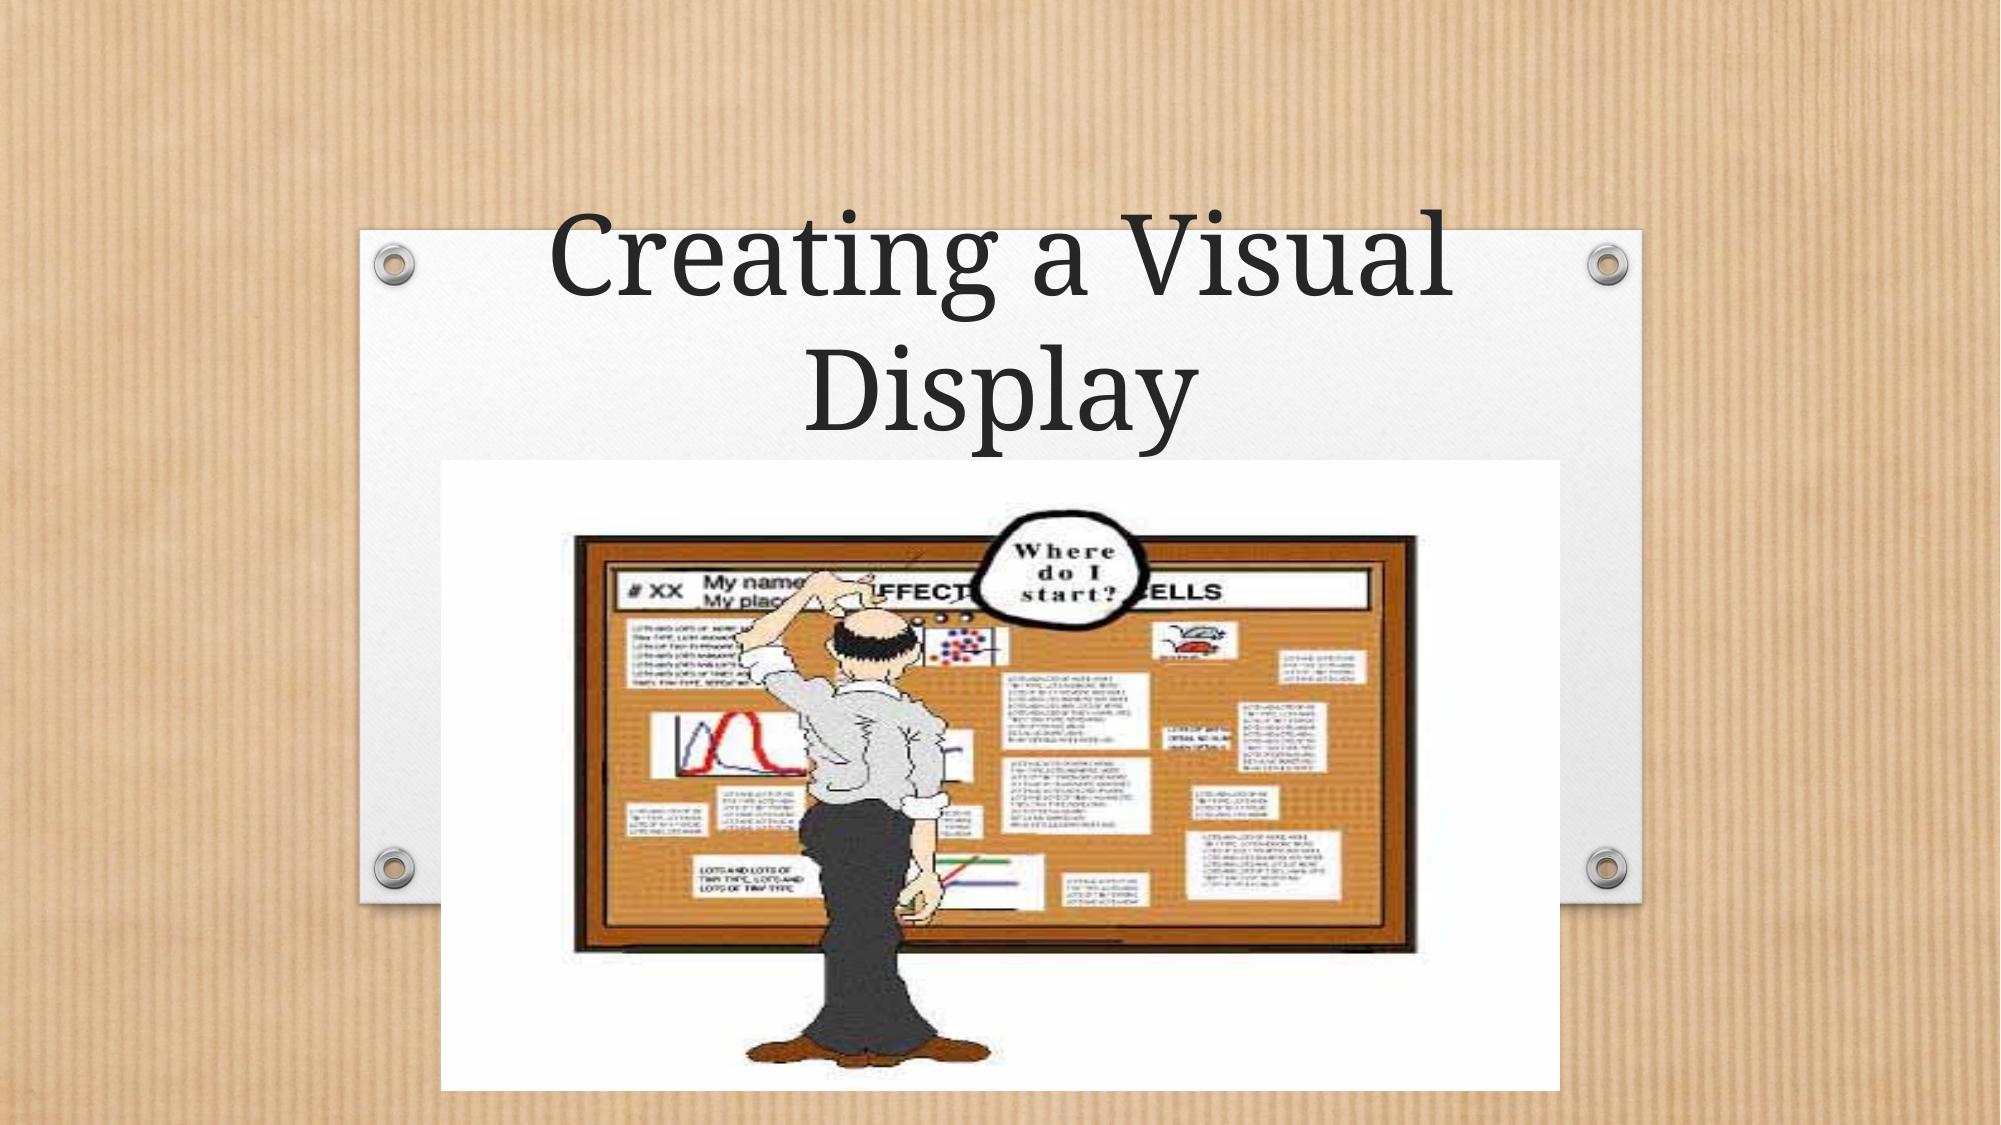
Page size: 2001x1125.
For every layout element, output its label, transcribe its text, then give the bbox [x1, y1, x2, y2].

title Creating a Visual Display [412, 211, 1590, 461]
picture [0, 0, 2001, 1125]
